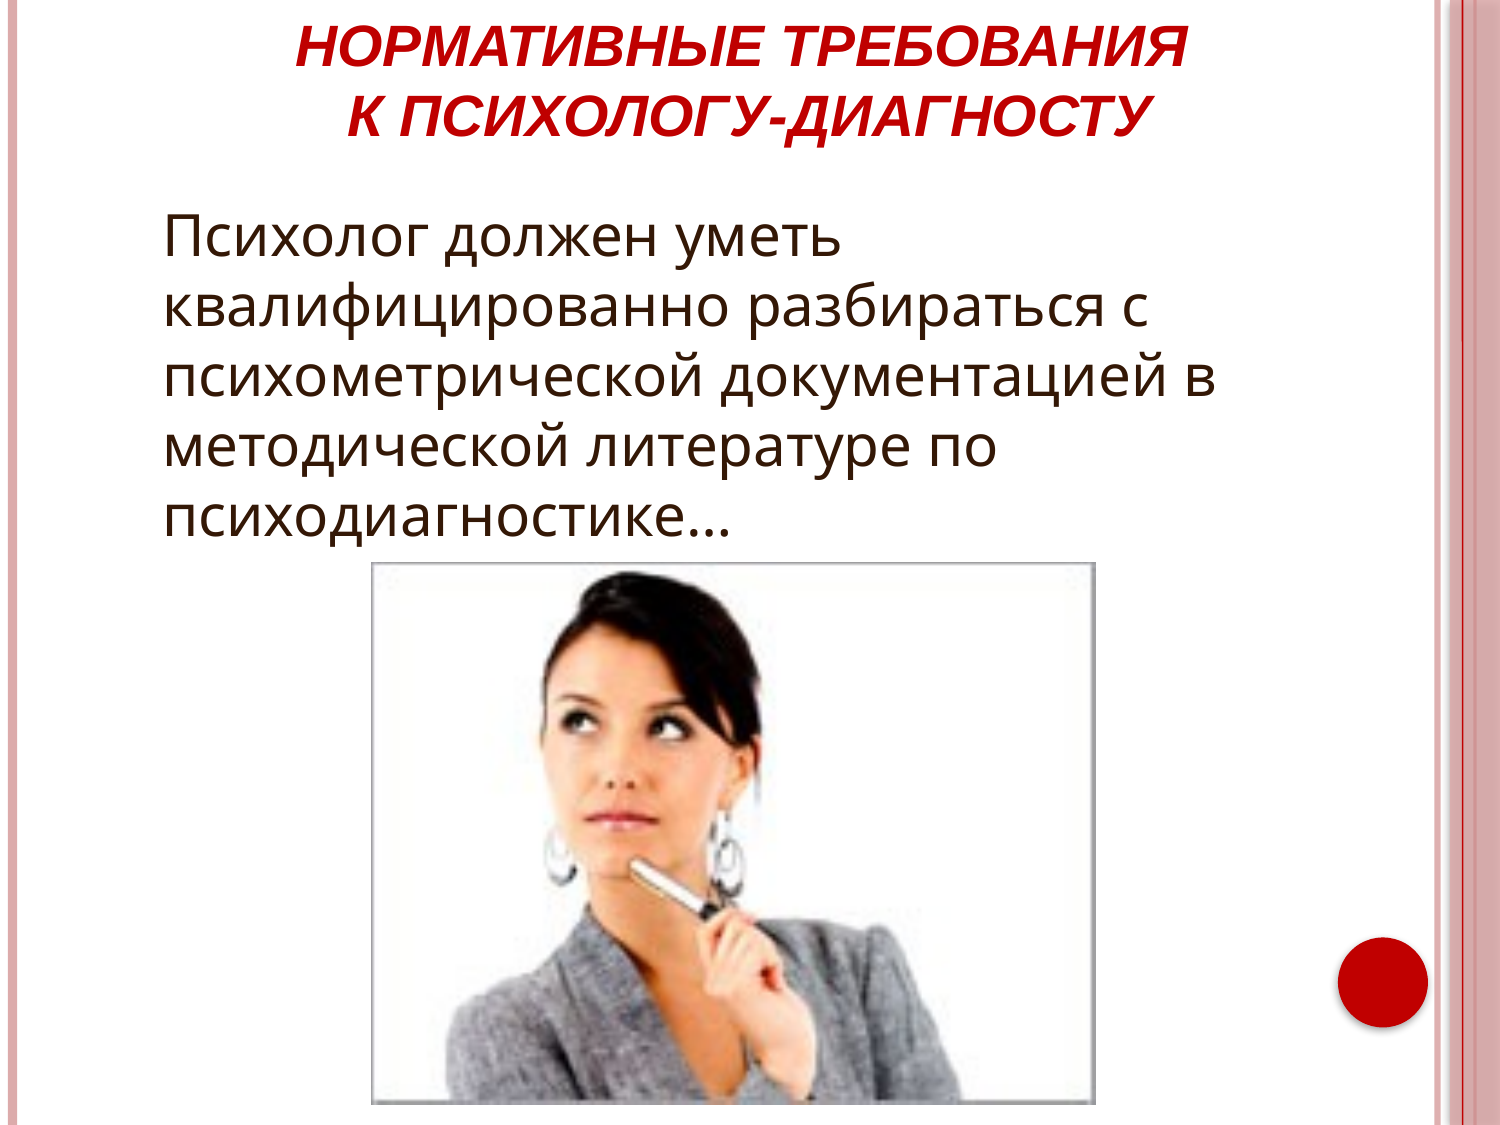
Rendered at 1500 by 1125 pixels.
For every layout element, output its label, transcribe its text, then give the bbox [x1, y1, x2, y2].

text_box НОРМАТИВНЫЕ ТРЕБОВАНИЯ К ПСИХОЛОГУ-ДИАГНОСТУ [0, 0, 1500, 156]
picture [371, 561, 1096, 1106]
text_box Психолог должен уметь квалифицированно разбираться с психометрической документацией в методической литературе по психодиагностике… [147, 190, 1252, 556]
